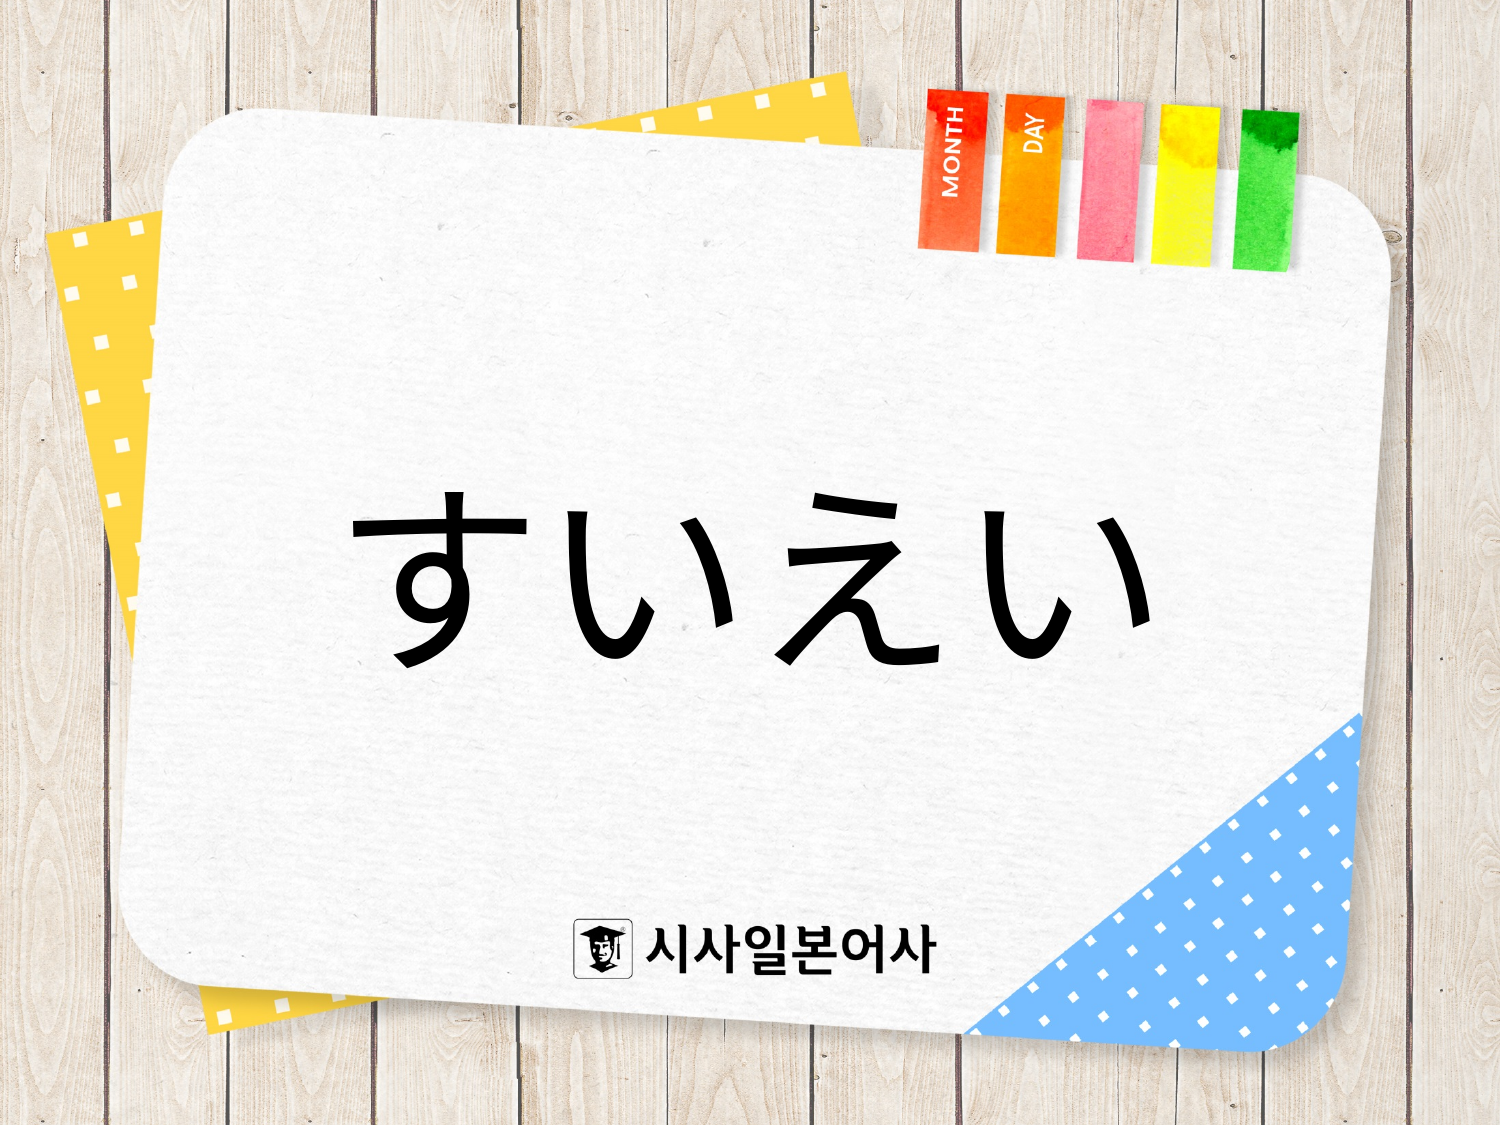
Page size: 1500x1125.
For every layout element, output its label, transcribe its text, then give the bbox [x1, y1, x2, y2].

picture [0, 0, 1500, 1125]
title すいえい [75, 338, 1425, 811]
